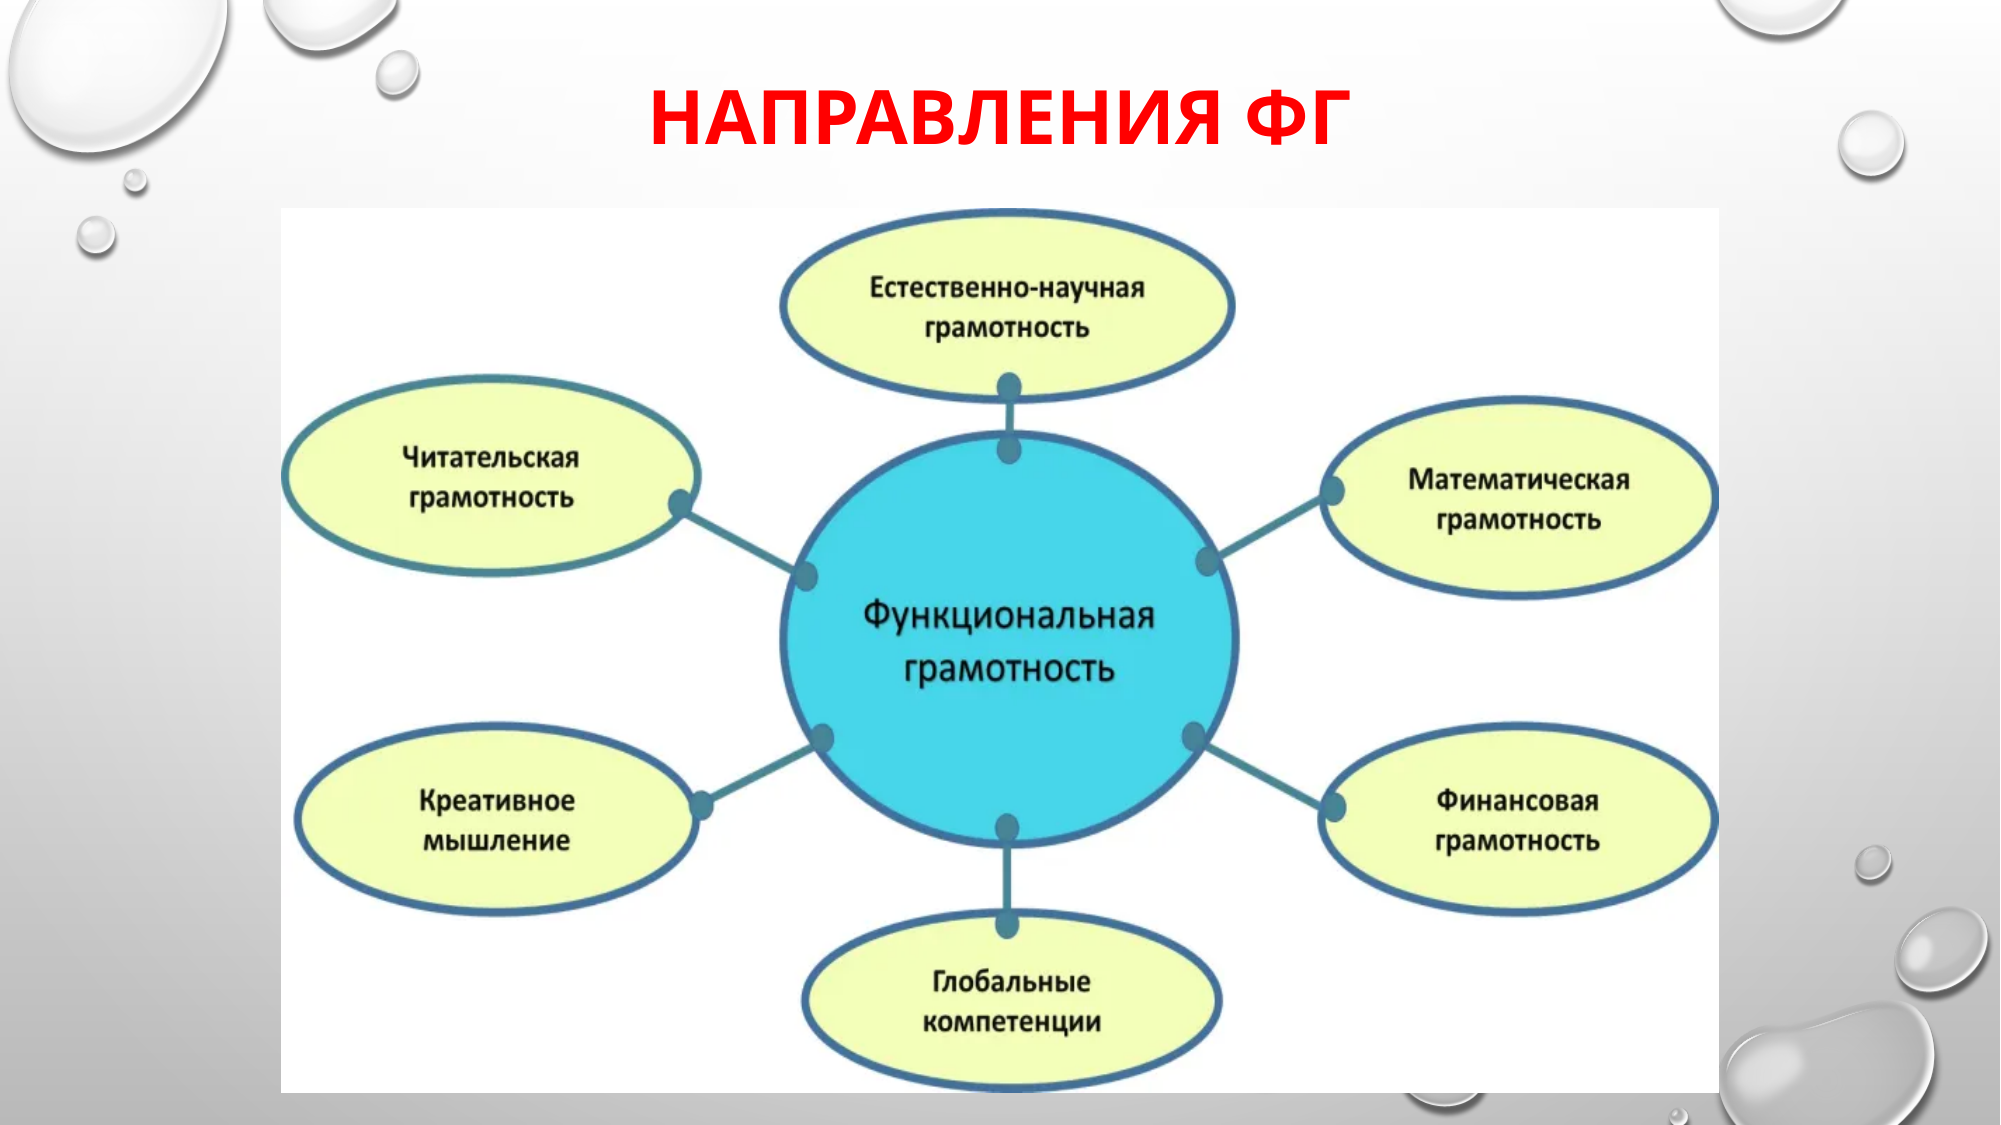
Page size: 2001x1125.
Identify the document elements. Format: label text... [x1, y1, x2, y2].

picture [0, 0, 2000, 1125]
title Направления ФГ [137, 59, 1863, 181]
